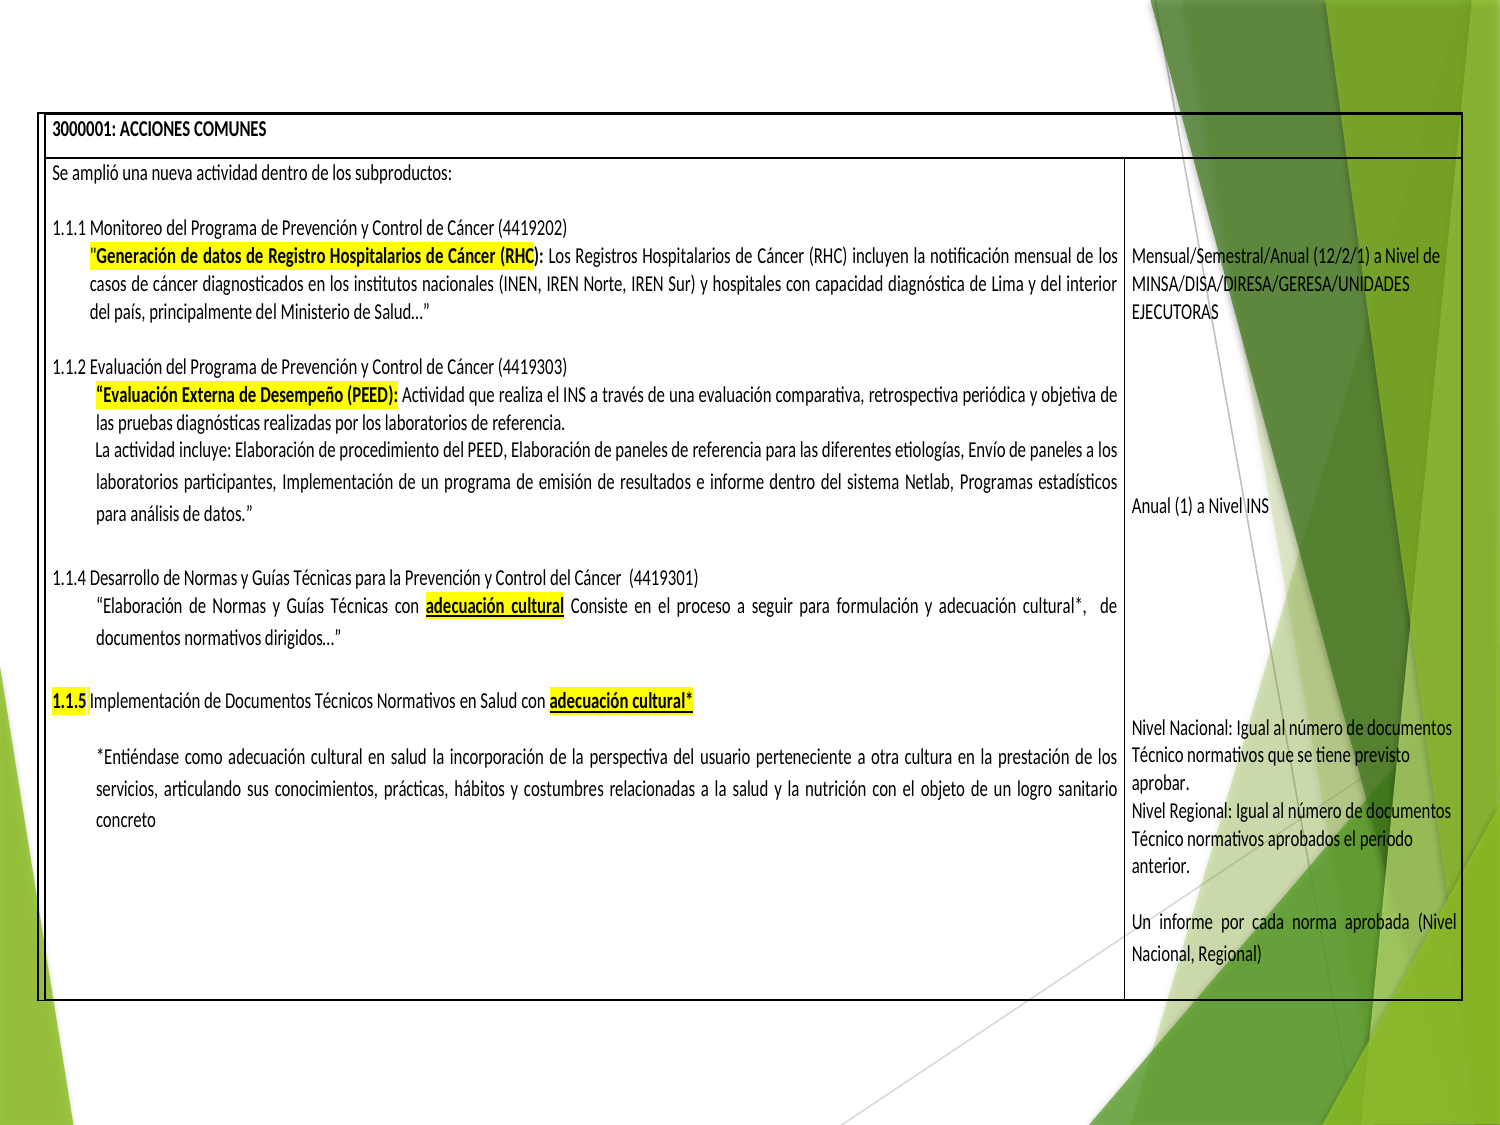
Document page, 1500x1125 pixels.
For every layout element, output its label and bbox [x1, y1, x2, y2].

picture [38, 113, 1462, 1000]
